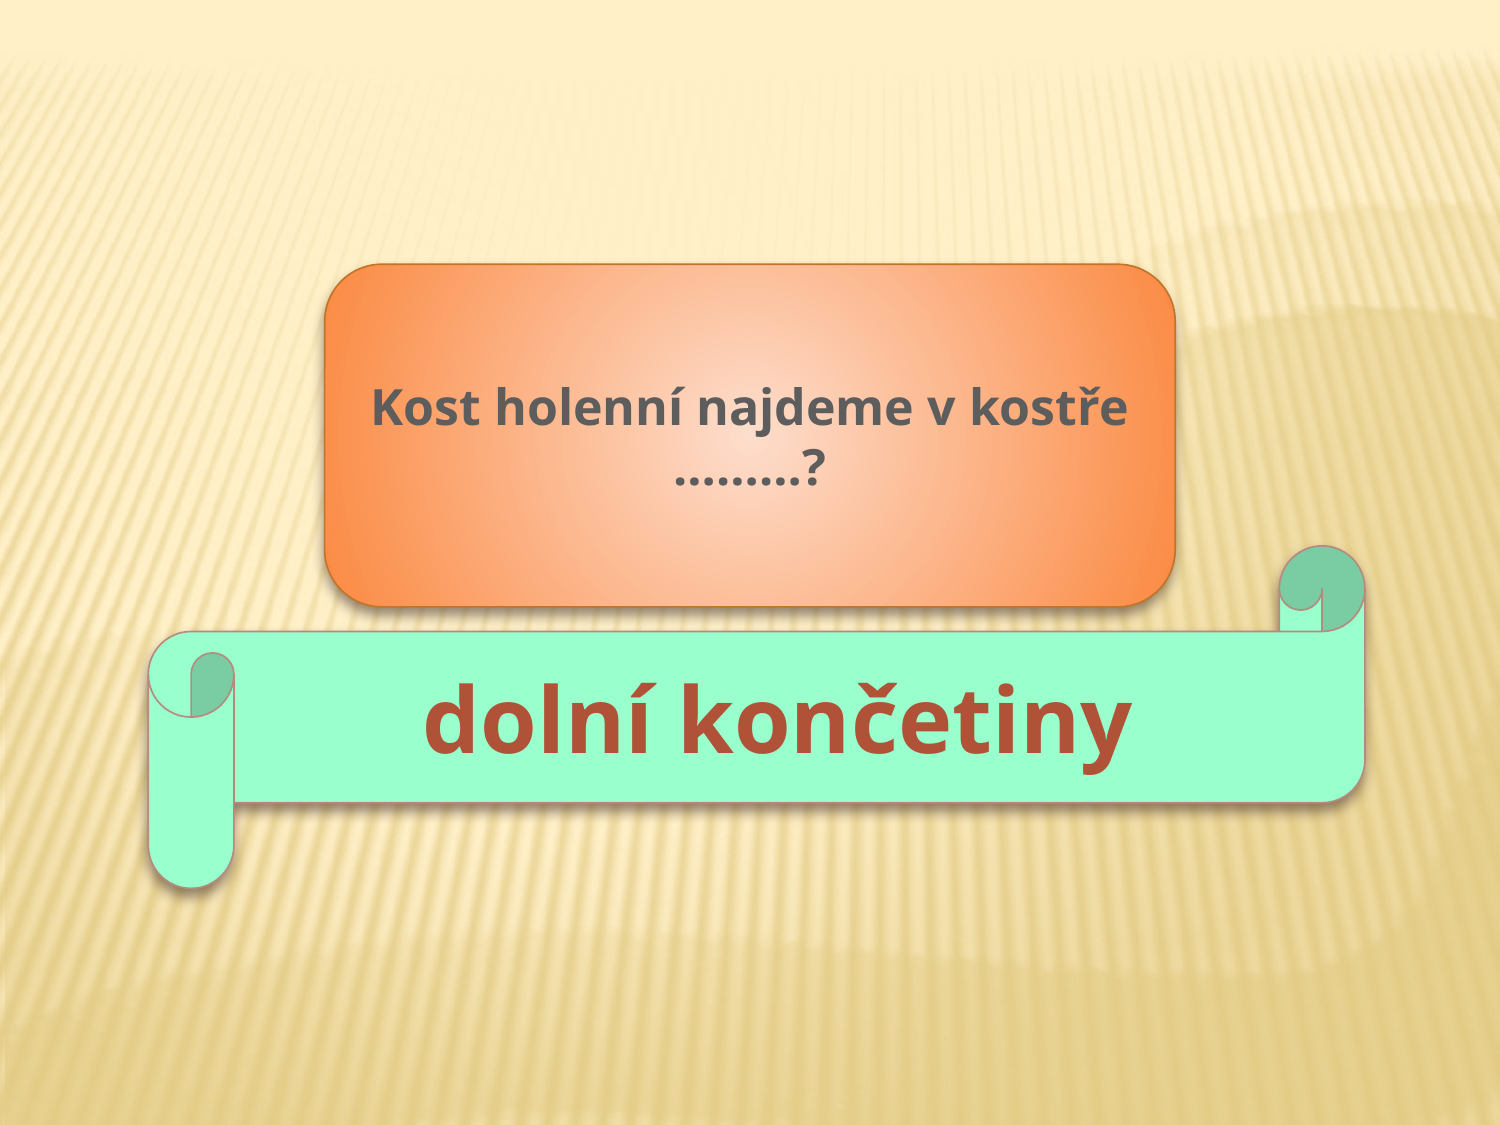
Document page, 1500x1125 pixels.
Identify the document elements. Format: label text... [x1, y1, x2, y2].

text_box Kost holenní najdeme v kostře ………? [323, 263, 1177, 608]
text_box dolní končetiny [147, 545, 1366, 890]
